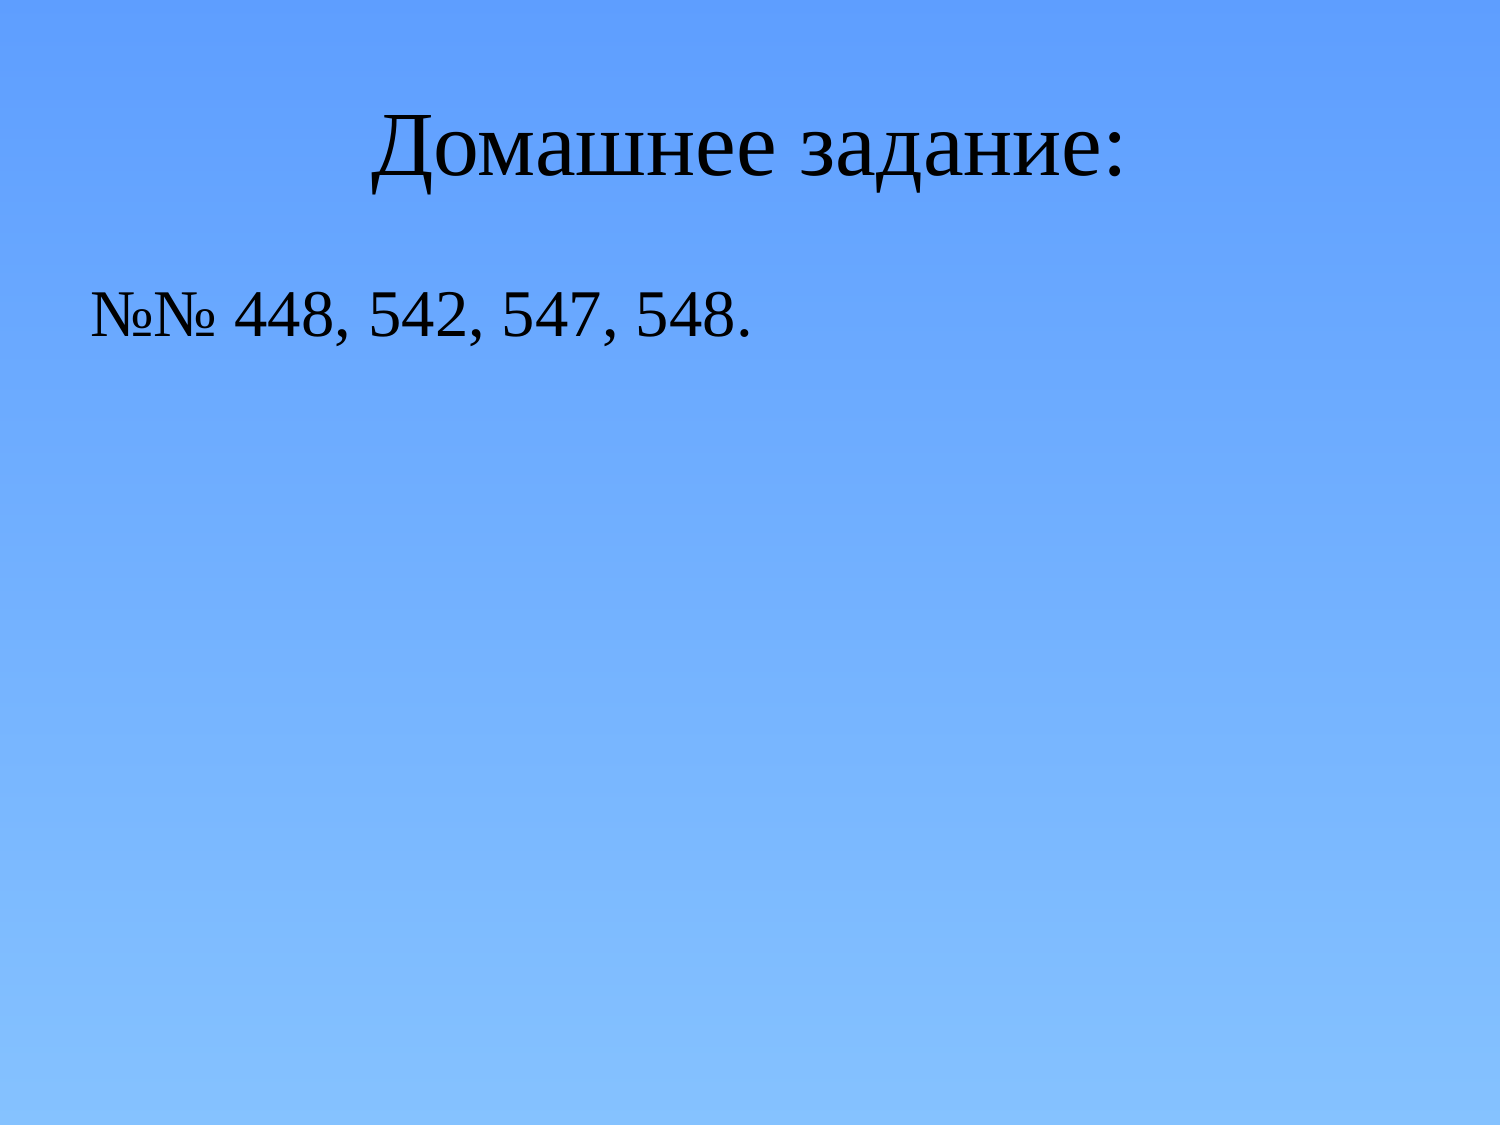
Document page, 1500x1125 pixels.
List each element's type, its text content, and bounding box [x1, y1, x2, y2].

title Домашнее задание: [75, 45, 1425, 233]
list №№ 448, 542, 547, 548. [75, 262, 1425, 1005]
